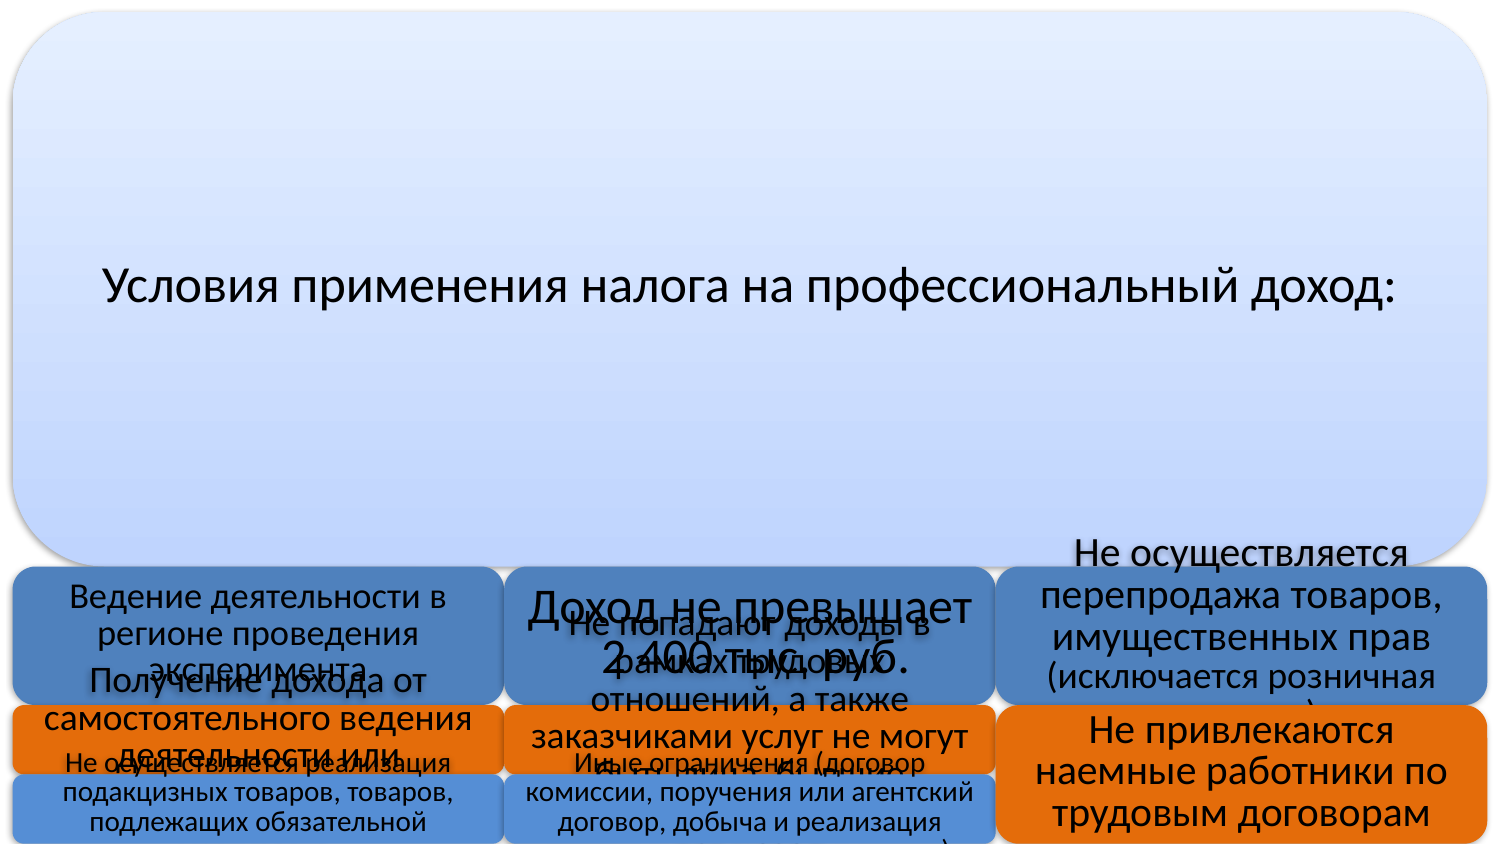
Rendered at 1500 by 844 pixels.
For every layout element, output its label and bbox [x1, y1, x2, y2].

text_box [12, 11, 1488, 844]
